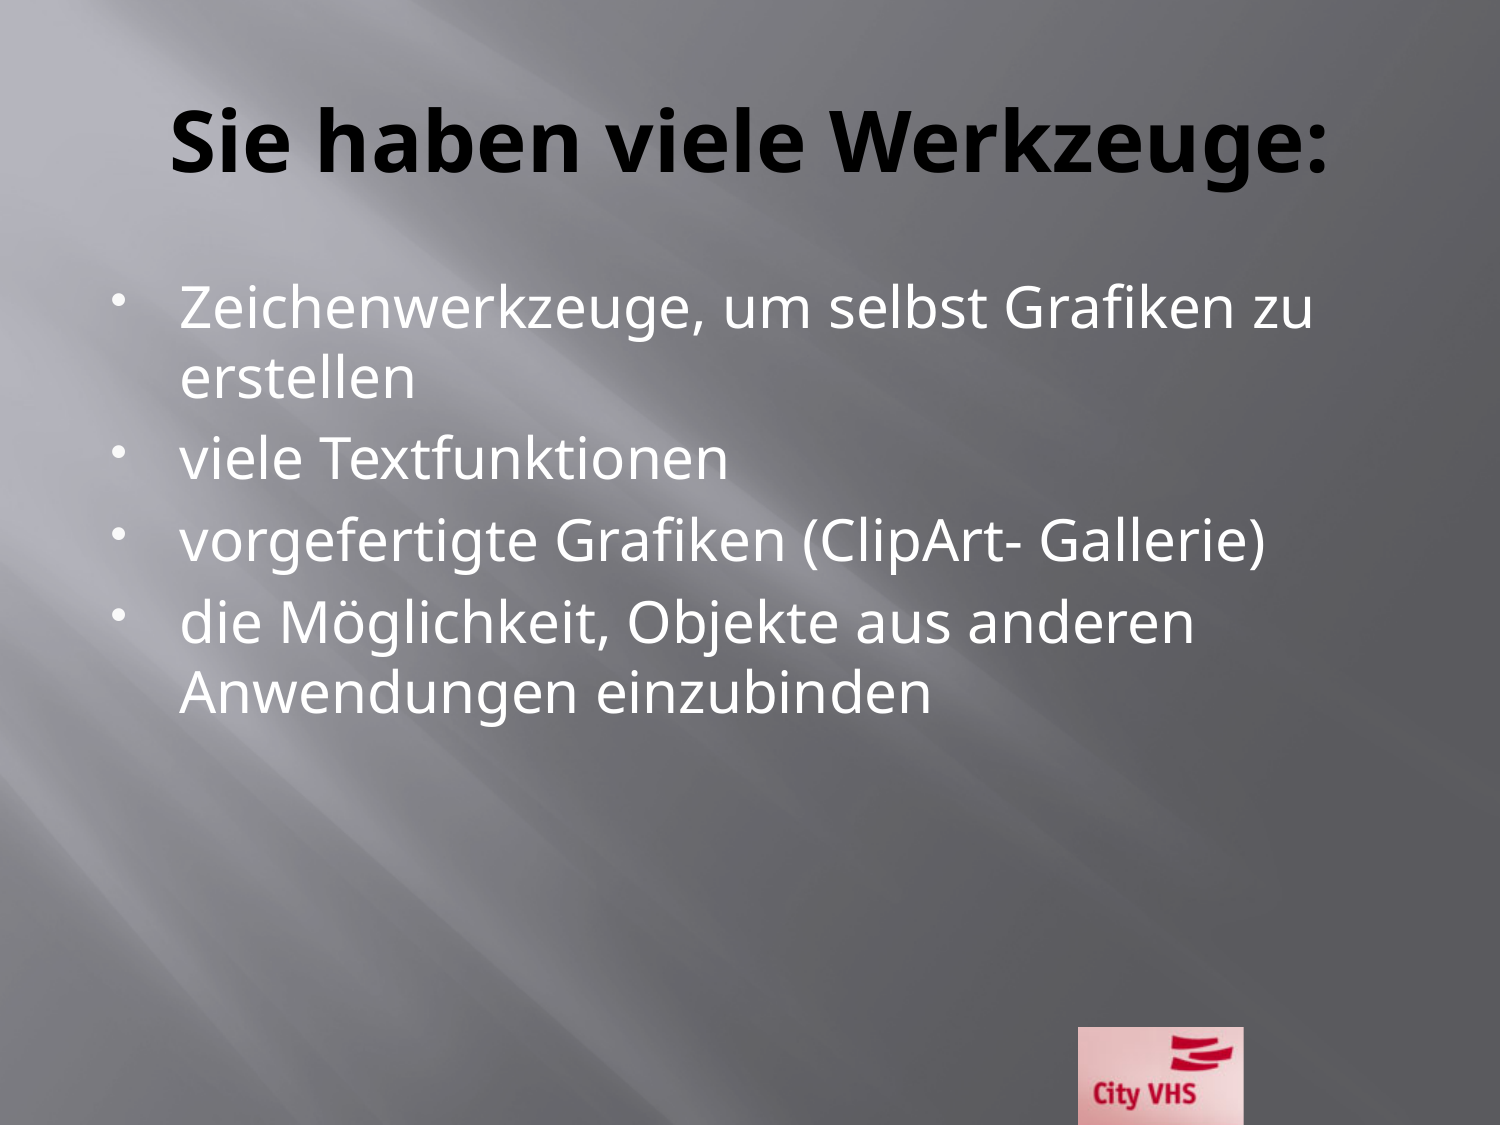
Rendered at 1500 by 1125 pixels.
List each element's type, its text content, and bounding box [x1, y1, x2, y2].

picture [1078, 1035, 1244, 1125]
list Zeichenwerkzeuge, um selbst Grafiken zu erstellen viele Textfunktionen vorgefertigte Grafiken (ClipArt- Gallerie) die Möglichkeit, Objekte aus anderen Anwendungen einzubinden [75, 262, 1425, 1035]
title Sie haben viele Werkzeuge: [75, 45, 1425, 233]
